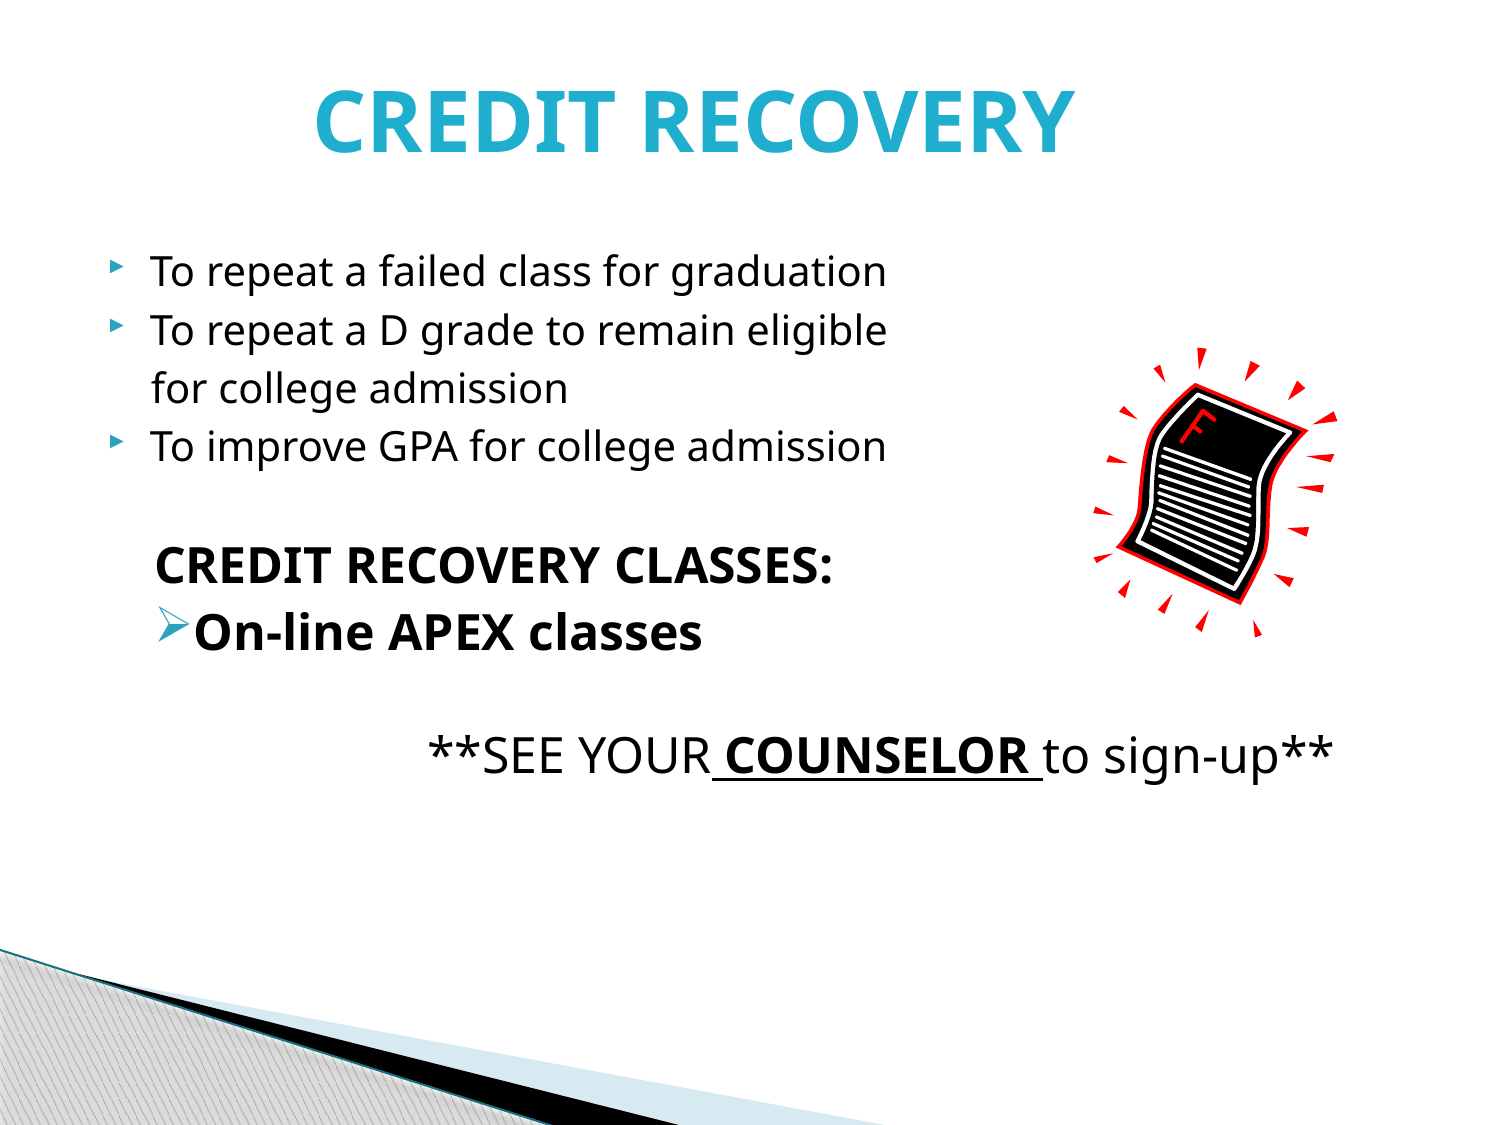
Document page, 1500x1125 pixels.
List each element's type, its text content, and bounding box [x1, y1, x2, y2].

picture [1092, 347, 1338, 638]
title CREDIT RECOVERY [75, 24, 1425, 213]
list To repeat a failed class for graduation To repeat a D grade to remain eligible for college admission To improve GPA for college admission CREDIT RECOVERY CLASSES: On-line APEX classes **SEE YOUR COUNSELOR to sign-up** [75, 237, 1425, 1036]
